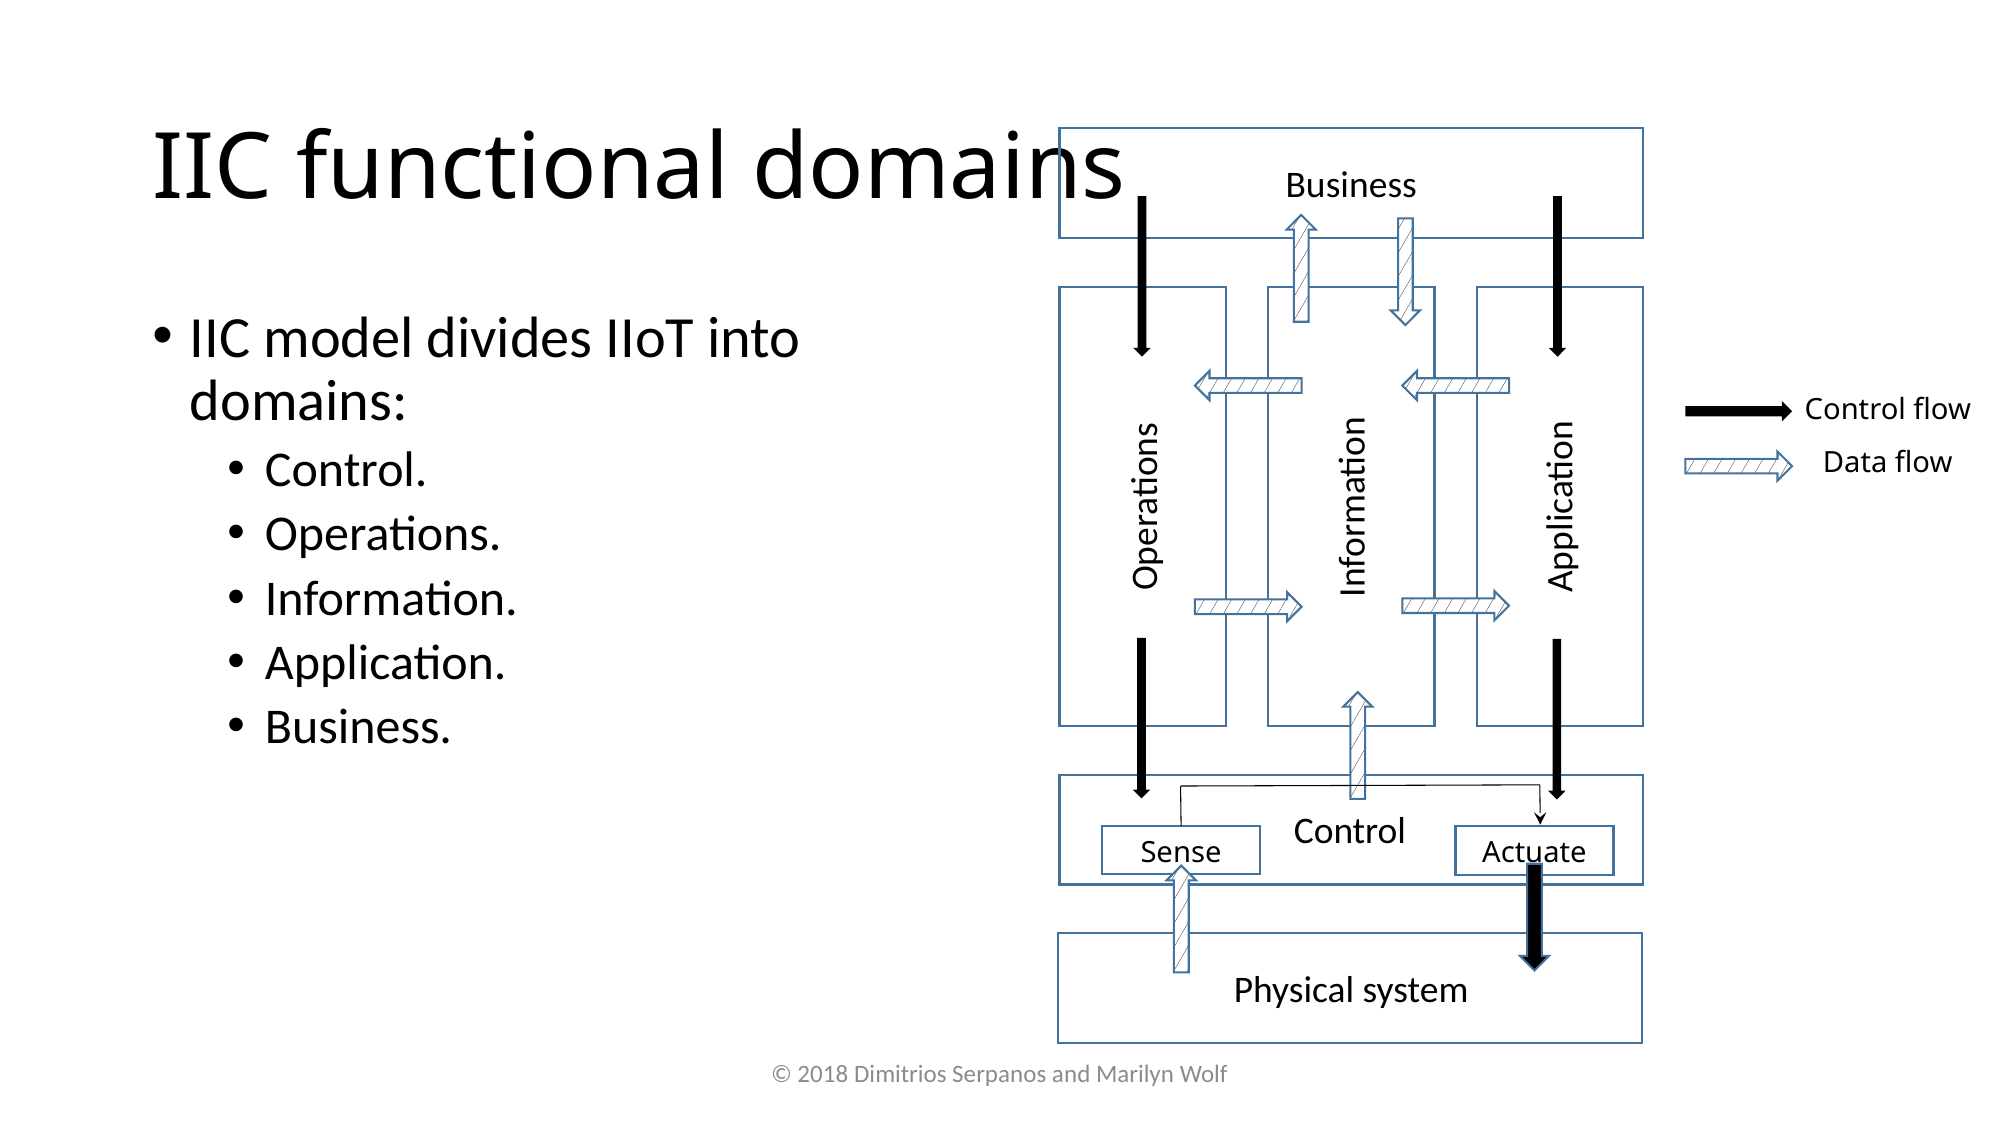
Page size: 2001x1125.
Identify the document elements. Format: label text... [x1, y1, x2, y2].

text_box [1058, 128, 1966, 1043]
footer © 2018 Dimitrios Serpanos and Marilyn Wolf [662, 1042, 1338, 1103]
title IIC functional domains [137, 59, 1863, 278]
list IIC model divides IIoT into domains: Control. Operations. Information. Application. Business. [137, 299, 988, 1014]
